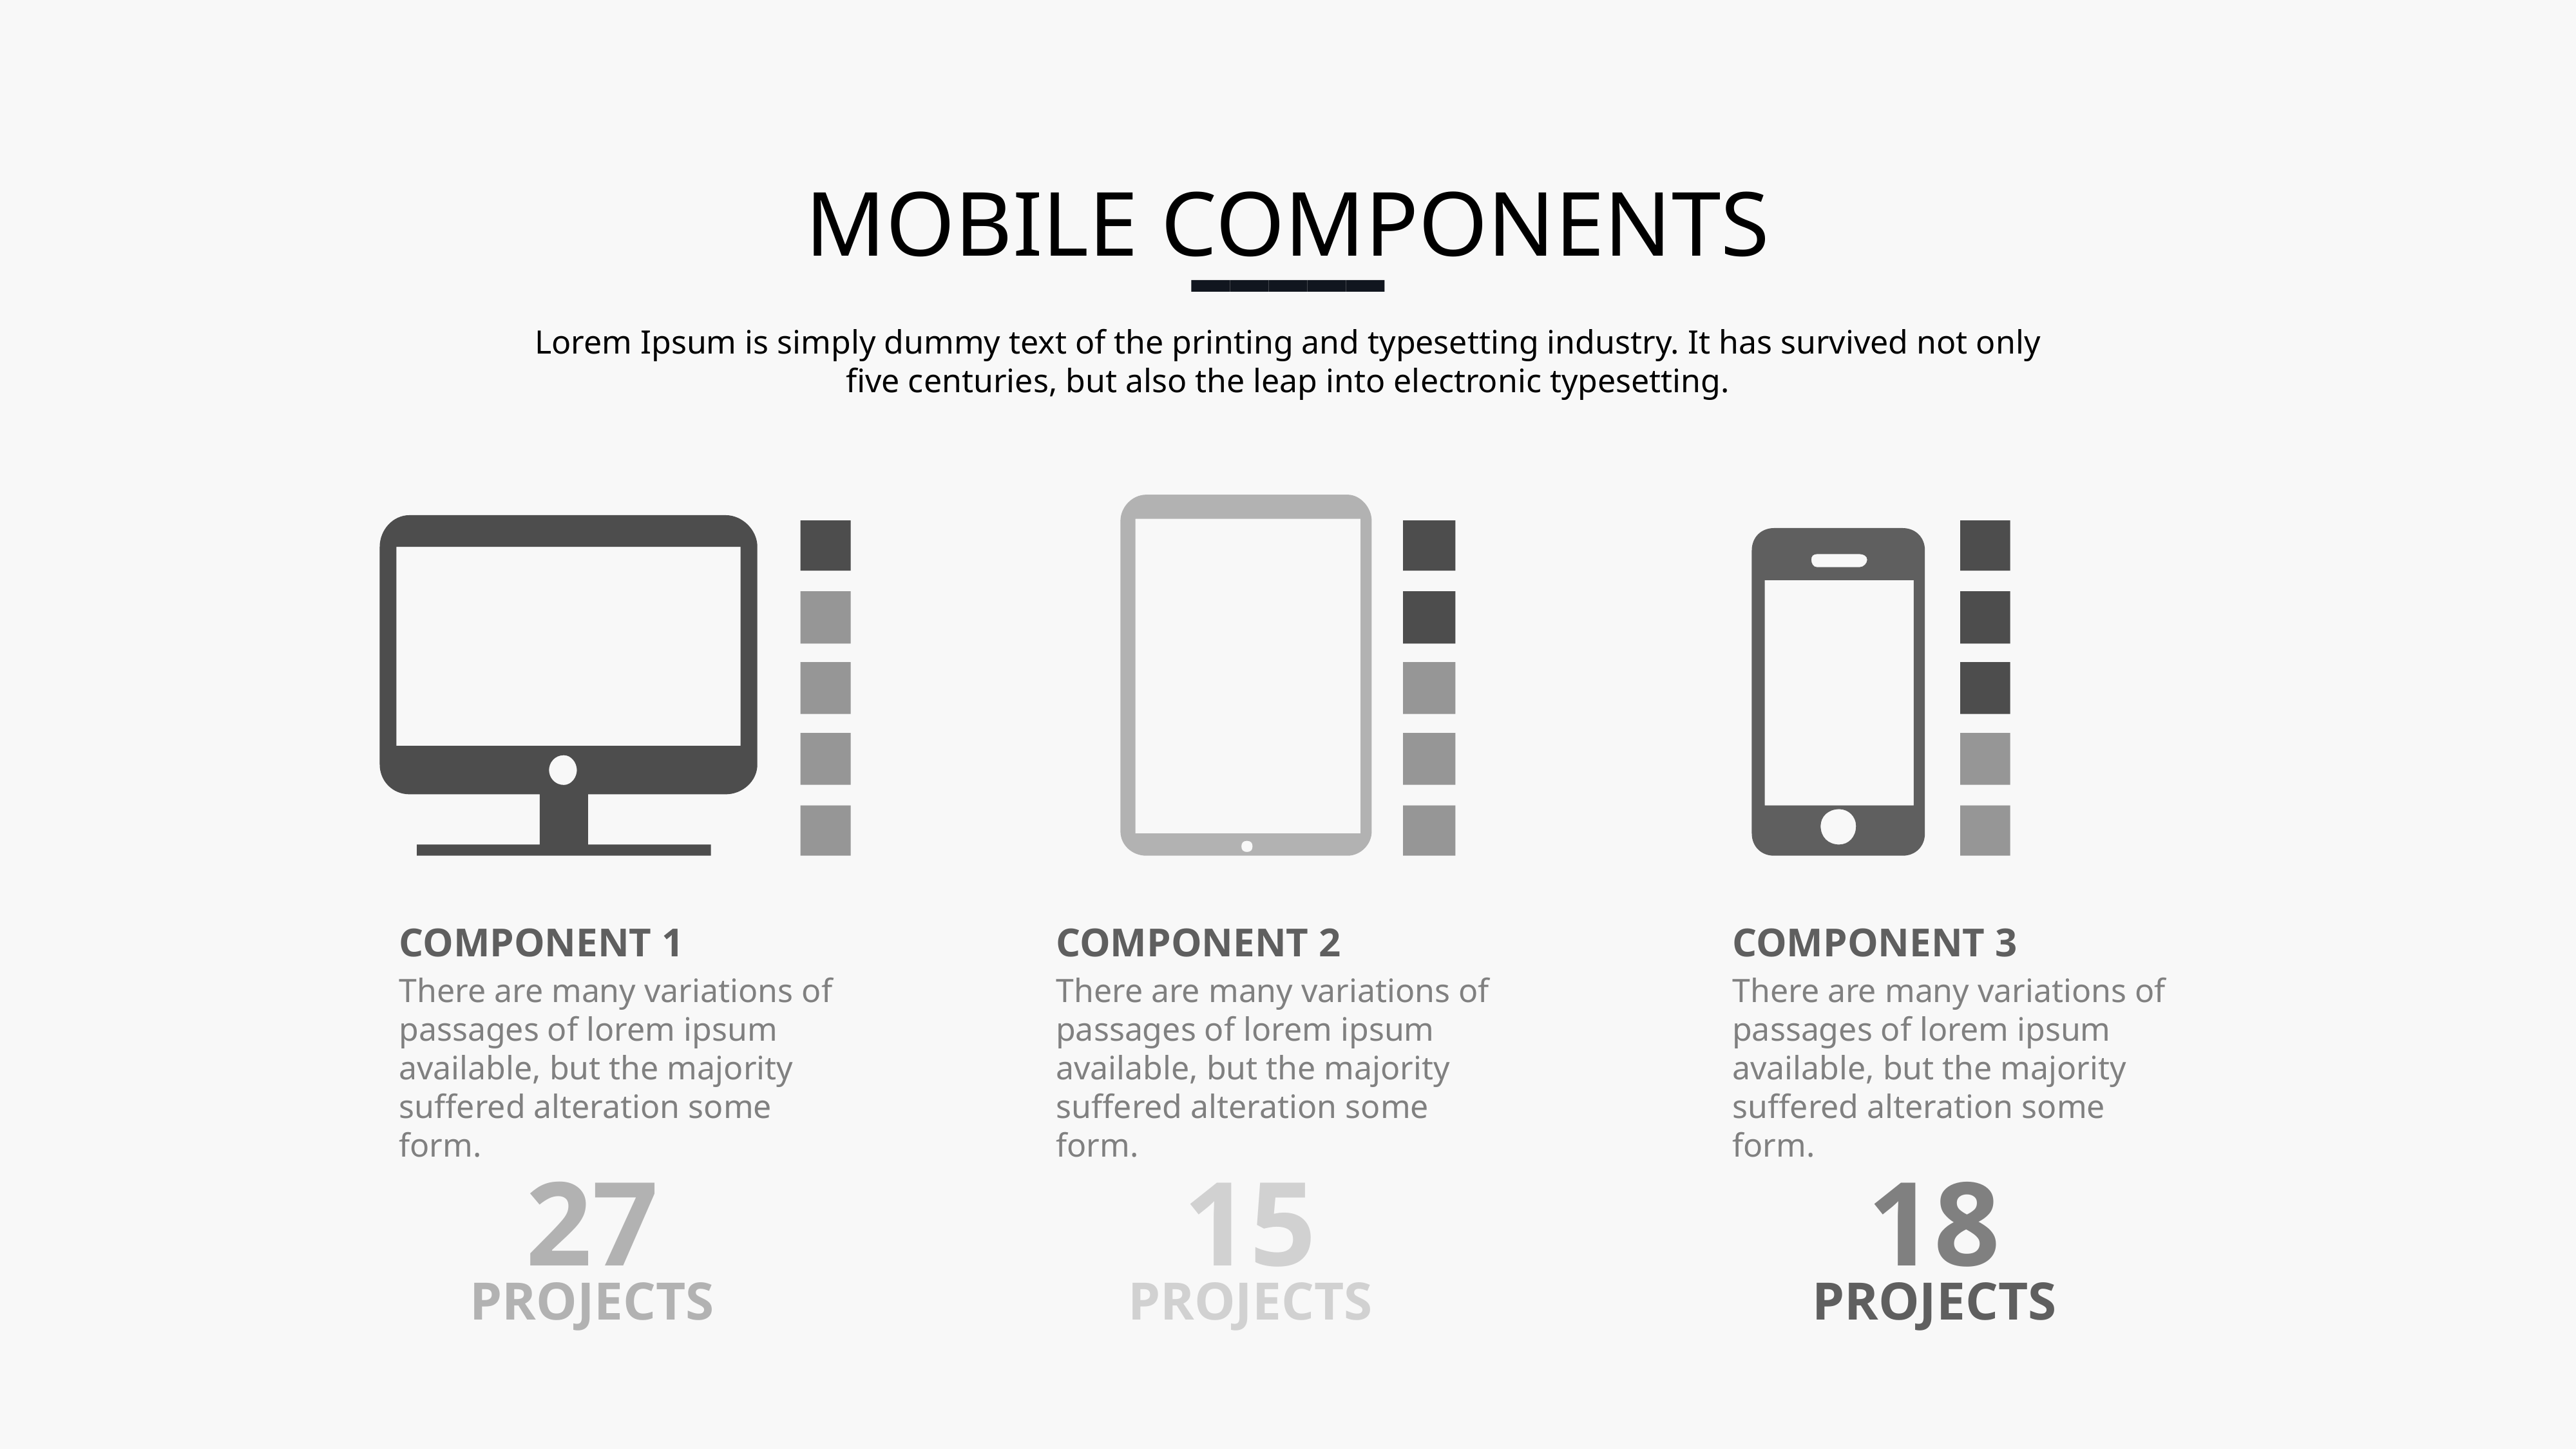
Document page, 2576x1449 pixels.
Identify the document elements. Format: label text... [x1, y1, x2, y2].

text_box Lorem Ipsum is simply dummy text of the printing and typesetting industry. It has survived not only five centuries, but also the leap into electronic typesetting. [506, 316, 2070, 404]
text_box [1120, 495, 1372, 856]
text_box [1960, 662, 2010, 714]
text_box PROJECTS [360, 1269, 825, 1331]
text_box 15 [1018, 1150, 1482, 1269]
text_box [1960, 733, 2010, 785]
text_box COMPONENT 3 There are many variations of passages of lorem ipsum available, but the majority suffered alteration some form. [1732, 917, 2197, 1164]
text_box [1751, 527, 1925, 856]
text_box [1960, 591, 2010, 644]
text_box [379, 515, 758, 856]
text_box PROJECTS [1018, 1269, 1482, 1331]
text_box [1403, 662, 1456, 714]
text_box [1403, 733, 1456, 785]
text_box [1960, 520, 2010, 571]
text_box 18 [1702, 1150, 2166, 1269]
text_box [800, 662, 851, 714]
text_box [1960, 805, 2010, 856]
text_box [1191, 279, 1385, 292]
text_box [800, 520, 851, 571]
text_box 27 [360, 1150, 825, 1269]
text_box COMPONENT 1 There are many variations of passages of lorem ipsum available, but the majority suffered alteration some form. [399, 917, 863, 1164]
text_box [800, 733, 851, 785]
text_box COMPONENT 2 There are many variations of passages of lorem ipsum available, but the majority suffered alteration some form. [1056, 917, 1520, 1164]
text_box MOBILE COMPONENTS [128, 164, 2448, 278]
text_box PROJECTS [1702, 1269, 2166, 1331]
text_box [800, 591, 851, 644]
text_box [1403, 591, 1456, 644]
text_box [1403, 805, 1456, 856]
text_box [800, 805, 851, 856]
text_box [1403, 520, 1456, 571]
